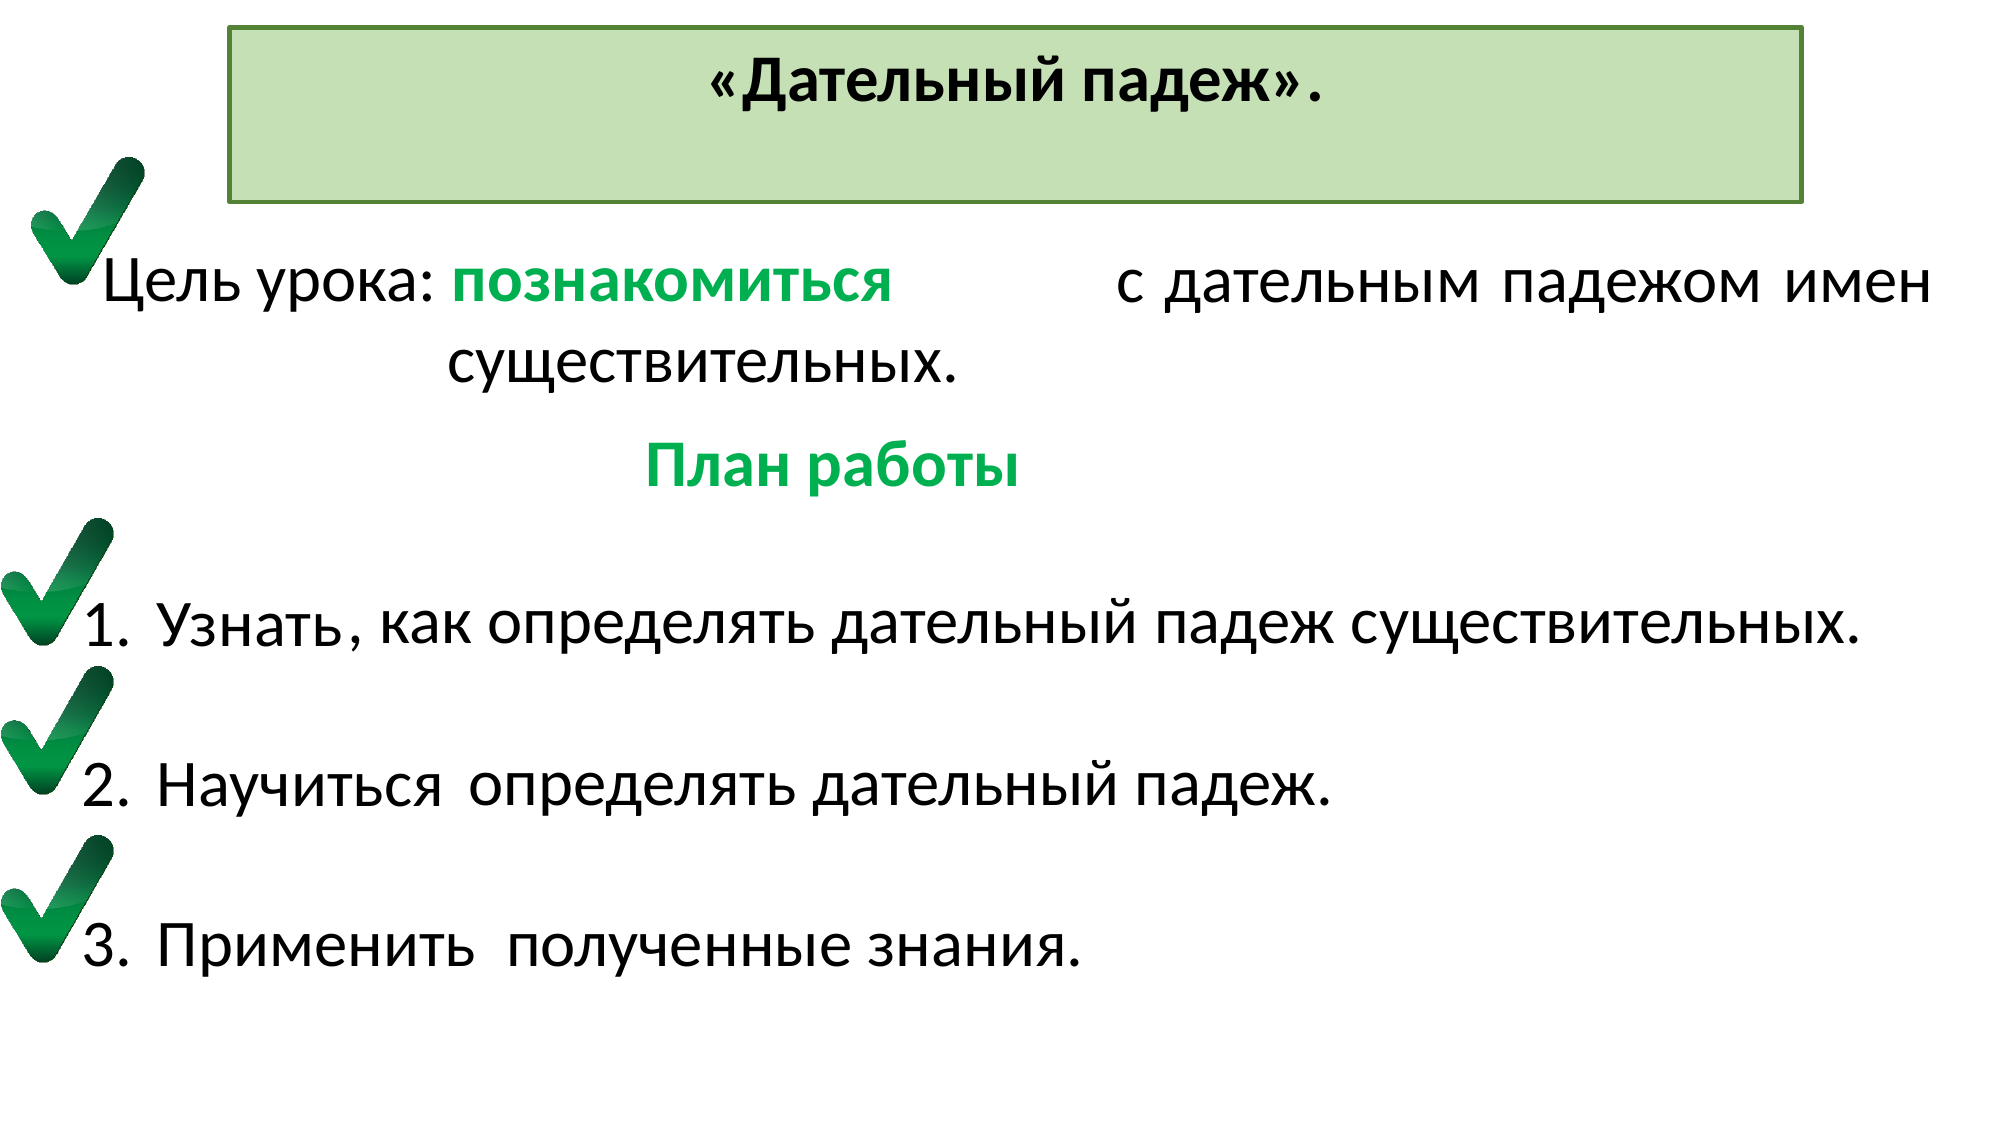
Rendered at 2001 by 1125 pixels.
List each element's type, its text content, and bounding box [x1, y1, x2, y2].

picture [0, 517, 115, 646]
text_box с дательным падежом имен существительных. [432, 228, 1949, 484]
text_box «Дательный падеж». [229, 27, 1802, 202]
text_box Цель урока: познакомиться [87, 227, 975, 322]
text_box определять дательный падеж. [453, 731, 1908, 907]
text_box , как определять дательный падеж существительных. [153, 569, 2000, 665]
picture [0, 665, 115, 795]
text_box полученные знания. [491, 892, 2000, 987]
picture [0, 834, 115, 964]
text_box План работы Узнать Научиться Применить [67, 412, 1300, 987]
picture [30, 156, 145, 285]
